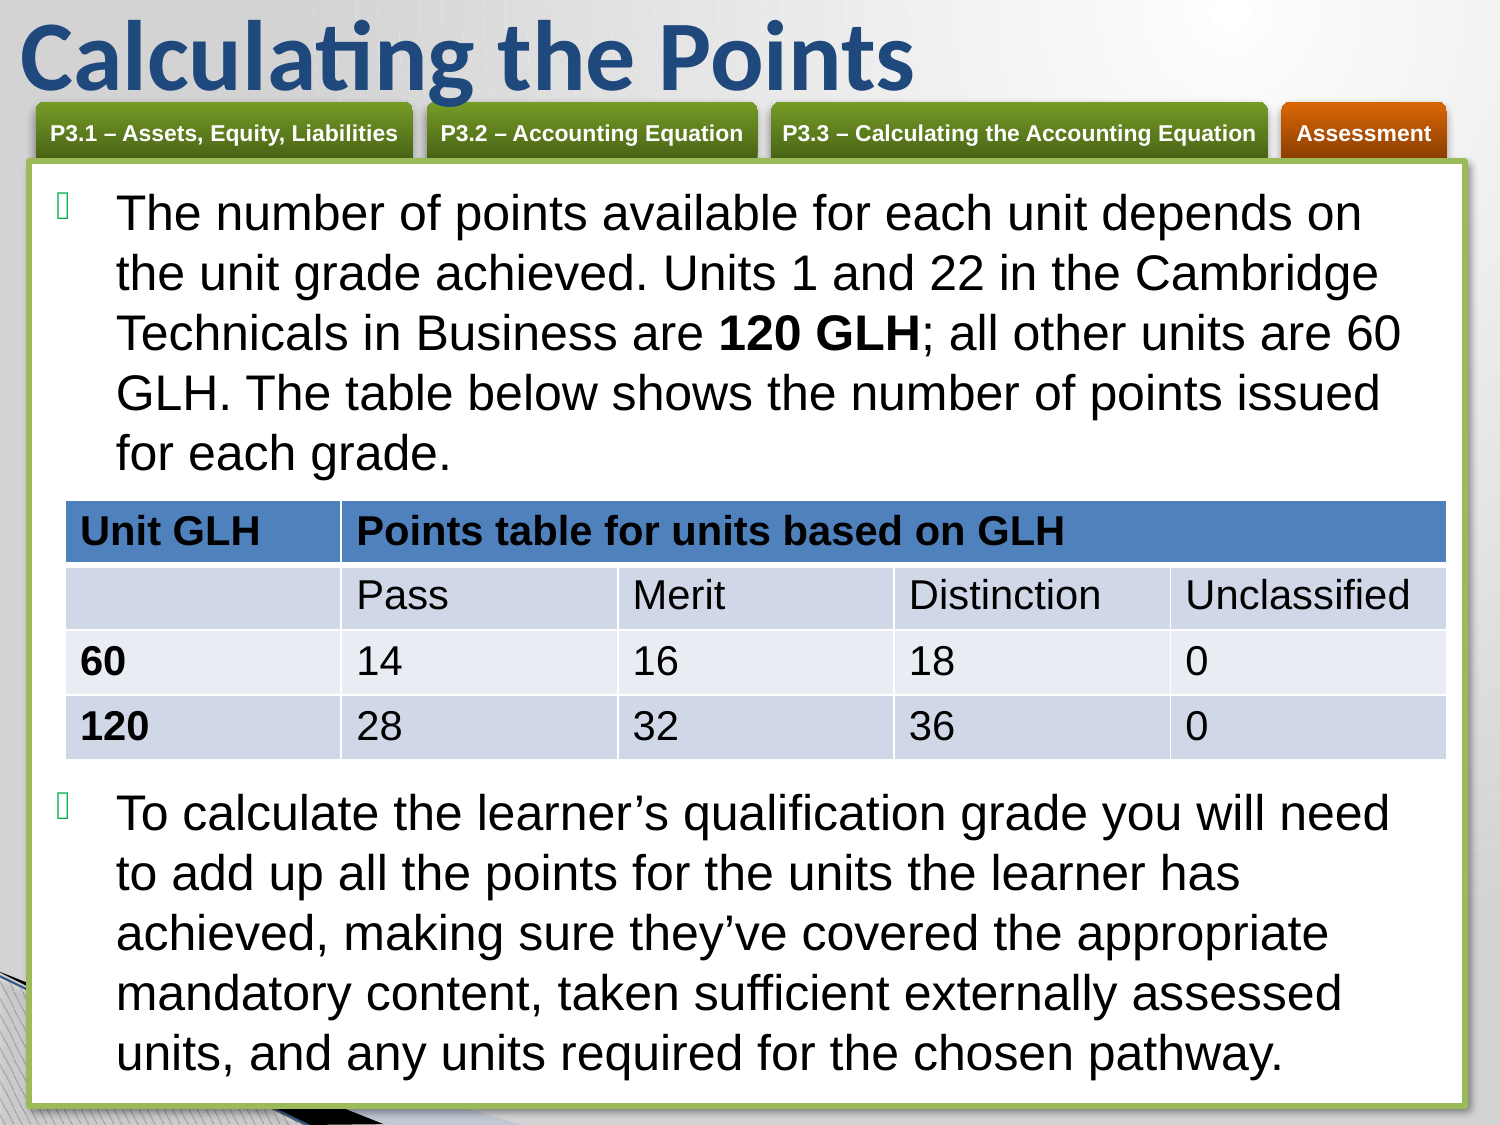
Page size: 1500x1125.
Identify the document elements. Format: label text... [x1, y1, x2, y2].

table_cell [66, 568, 340, 629]
table_header Unit GLH [66, 501, 340, 562]
table_cell 60 [66, 631, 340, 694]
title Calculating the Points [5, 0, 1270, 102]
table_cell Distinction [895, 568, 1170, 629]
table_header Points table for units based on GLH [342, 501, 1446, 562]
text_box The number of points available for each unit depends on the unit grade achieved. Units 1 and 22 in the Cambridge Technicals in Business are 120 GLH; all other units are 60 GLH. The table below shows the number of points issued for each grade. To calculate the learner’s qualification grade you will need to add up all the points for the units the learner has achieved, making sure they’ve covered the appropriate mandatory content, taken sufficient externally assessed units, and any units required for the chosen pathway. [41, 172, 1447, 1088]
table_cell 36 [895, 696, 1170, 759]
table_cell 120 [66, 696, 340, 759]
table_cell 28 [342, 696, 617, 759]
table_cell Merit [619, 568, 893, 629]
table_cell 16 [619, 631, 893, 694]
table_cell Pass [342, 568, 617, 629]
table_cell Unclassified [1171, 568, 1446, 629]
picture [281, 1114, 303, 1125]
table_cell 0 [1171, 696, 1446, 759]
table_cell 18 [895, 631, 1170, 694]
table_cell 14 [342, 631, 617, 694]
table_cell 32 [619, 696, 893, 759]
table_cell 0 [1171, 631, 1446, 694]
text_box e [551, 0, 603, 5]
